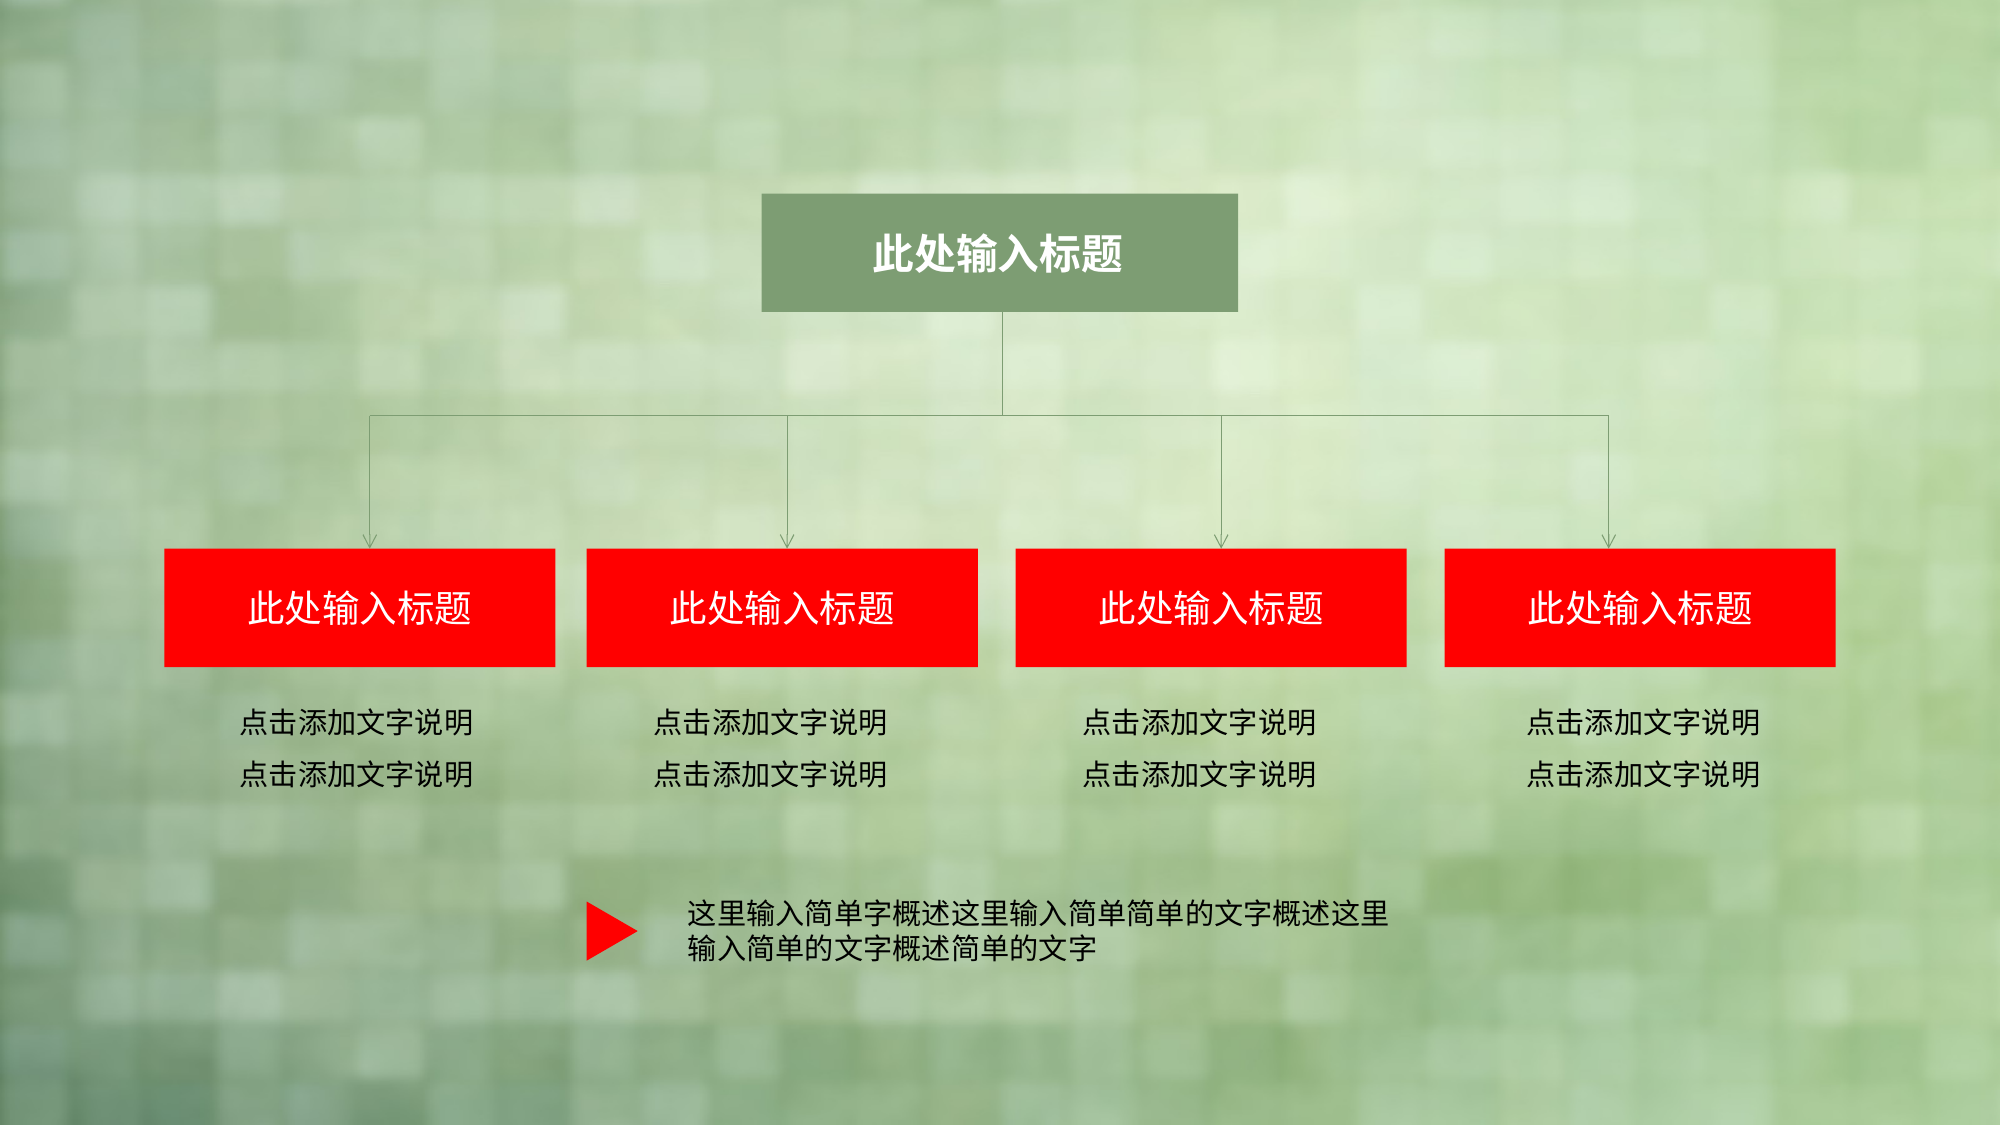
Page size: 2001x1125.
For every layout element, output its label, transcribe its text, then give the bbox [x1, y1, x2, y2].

text_box 点击添加文字说明 点击添加文字说明 [149, 679, 563, 799]
text_box 点击添加文字说明 点击添加文字说明 [992, 679, 1407, 799]
picture [0, 0, 2000, 1125]
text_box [1015, 548, 1407, 668]
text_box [164, 548, 556, 668]
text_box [761, 193, 1239, 313]
text_box 点击添加文字说明 点击添加文字说明 [1436, 679, 1851, 799]
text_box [1444, 548, 1836, 668]
text_box 这里输入简单字概述这里输入简单简单的文字概述这里 输入简单的文字概述简单的文字 [673, 887, 1418, 973]
text_box 点击添加文字说明 点击添加文字说明 [563, 679, 978, 799]
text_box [369, 311, 1610, 549]
text_box [586, 901, 638, 961]
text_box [586, 548, 979, 668]
